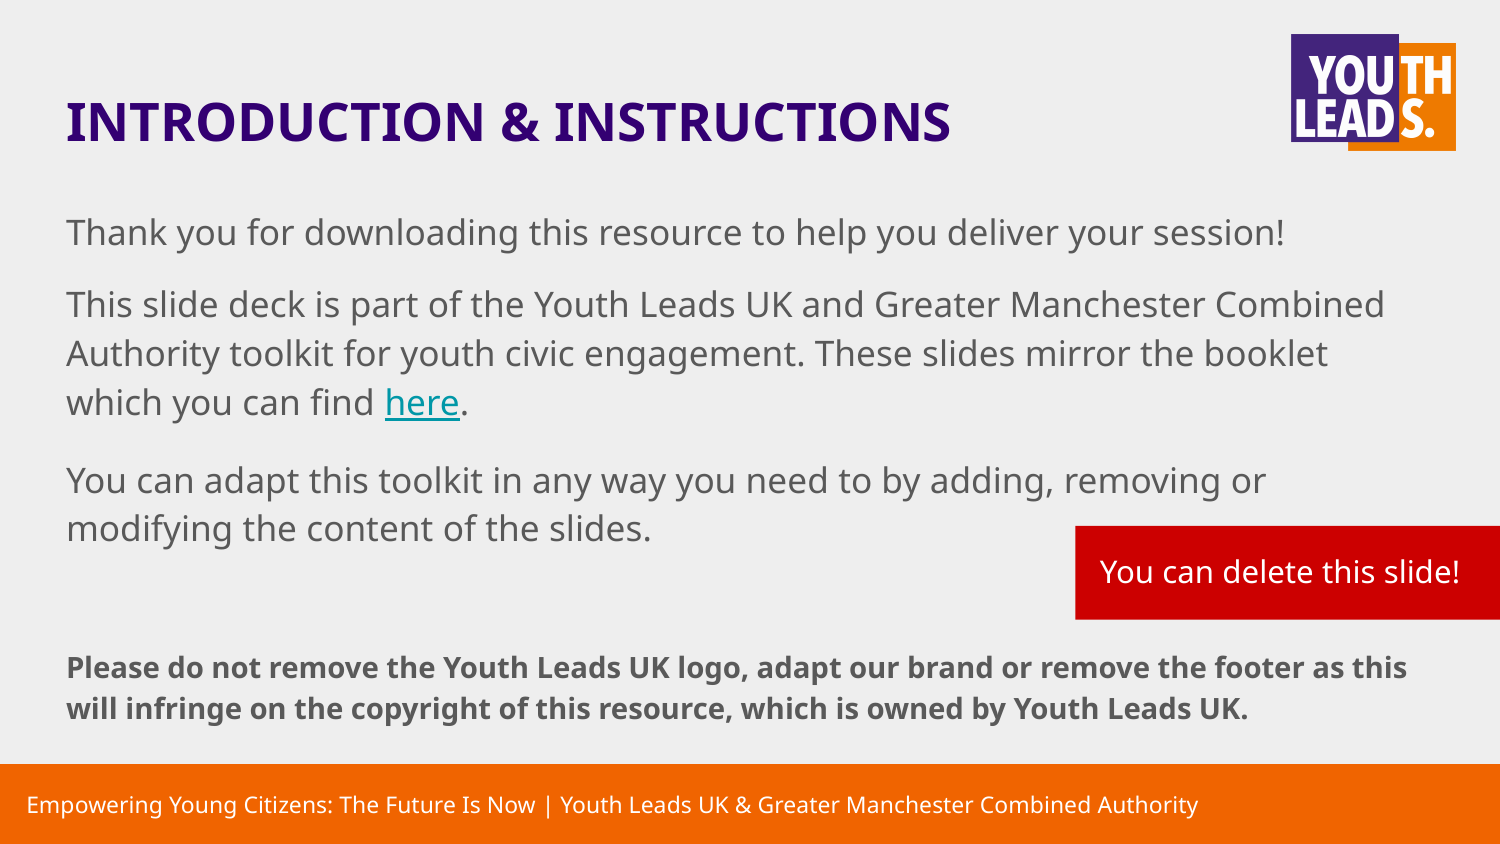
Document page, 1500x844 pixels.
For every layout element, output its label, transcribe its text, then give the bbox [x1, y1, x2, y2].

text_box [1075, 525, 1500, 620]
text_box You can delete this slide! [1084, 537, 1500, 609]
title INTRODUCTION & INSTRUCTIONS [51, 72, 1449, 167]
list Thank you for downloading this resource to help you deliver your session! This slide deck is part of the Youth Leads UK and Greater Manchester Combined Authority toolkit for youth civic engagement. These slides mirror the booklet which you can find here. You can adapt this toolkit in any way you need to by adding, removing or modifying the content of the slides. Please do not remove the Youth Leads UK logo, adapt our brand or remove the footer as this will infringe on the copyright of this resource, which is owned by Youth Leads UK. [51, 189, 1449, 750]
picture [1291, 34, 1456, 151]
